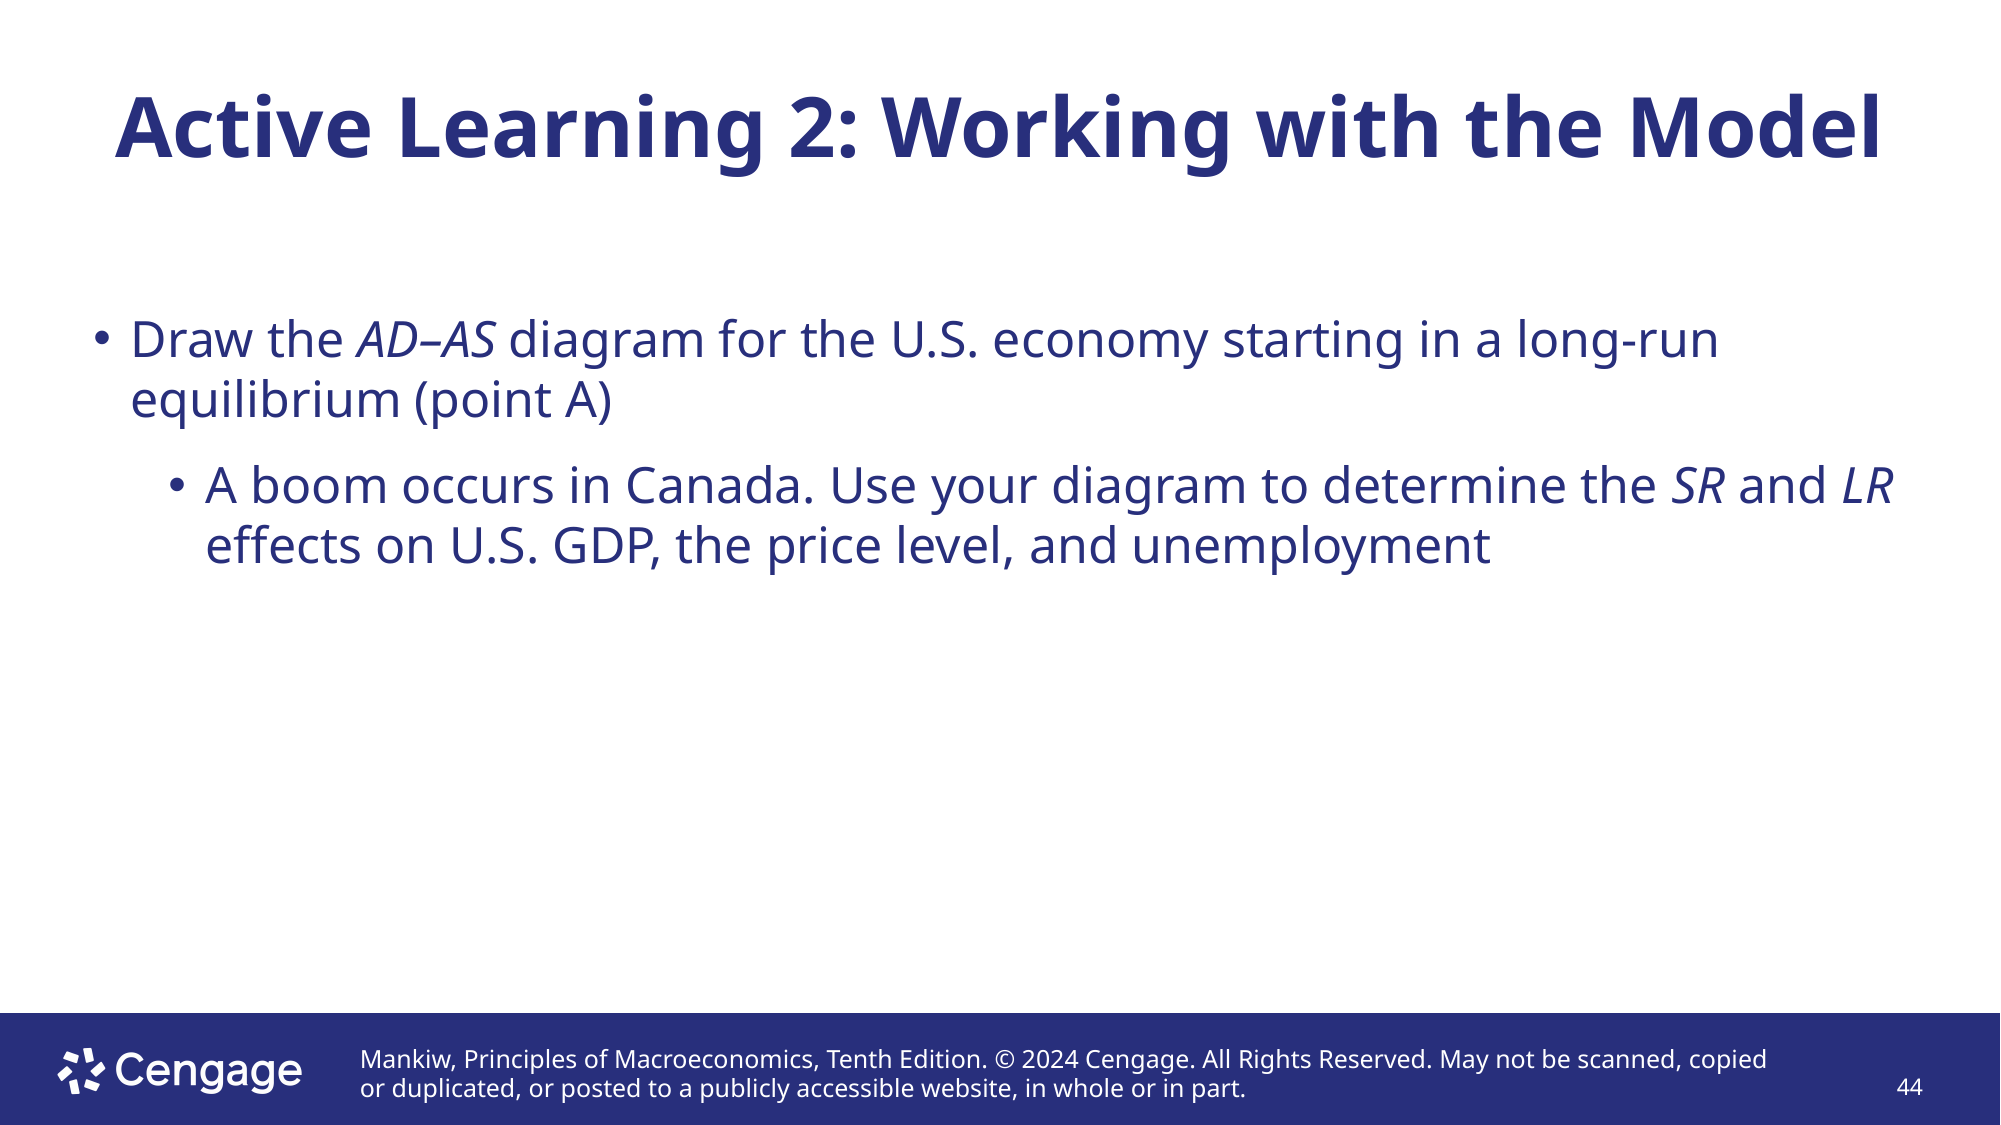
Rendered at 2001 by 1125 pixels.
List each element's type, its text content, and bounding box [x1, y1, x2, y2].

title Active Learning 2: Working with the Model [78, 77, 1923, 278]
picture [30, 1020, 329, 1122]
list Draw the AD–AS diagram for the U.S. economy starting in a long-run equilibrium (point A) A boom occurs in Canada. Use your diagram to determine the SR and LR effects on U.S. GDP, the price level, and unemployment [78, 299, 1923, 1014]
